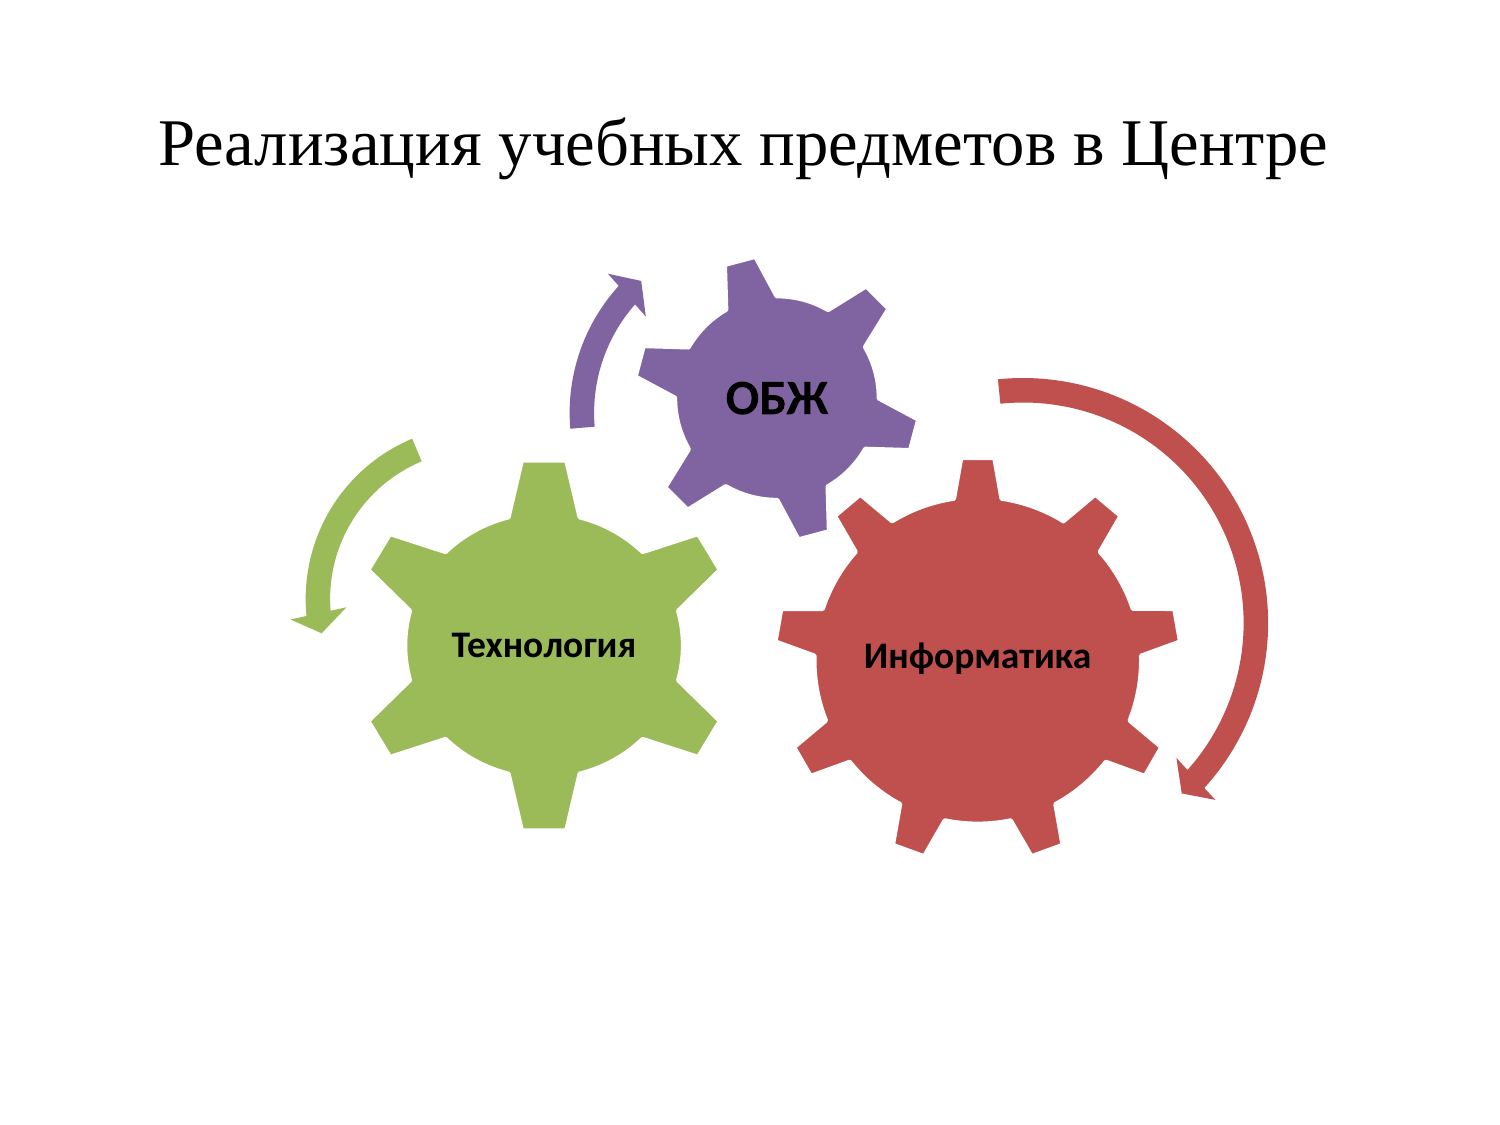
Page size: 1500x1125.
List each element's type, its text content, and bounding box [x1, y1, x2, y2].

title Реализация учебных предметов в Центре [41, 45, 1447, 233]
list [64, 219, 1416, 963]
